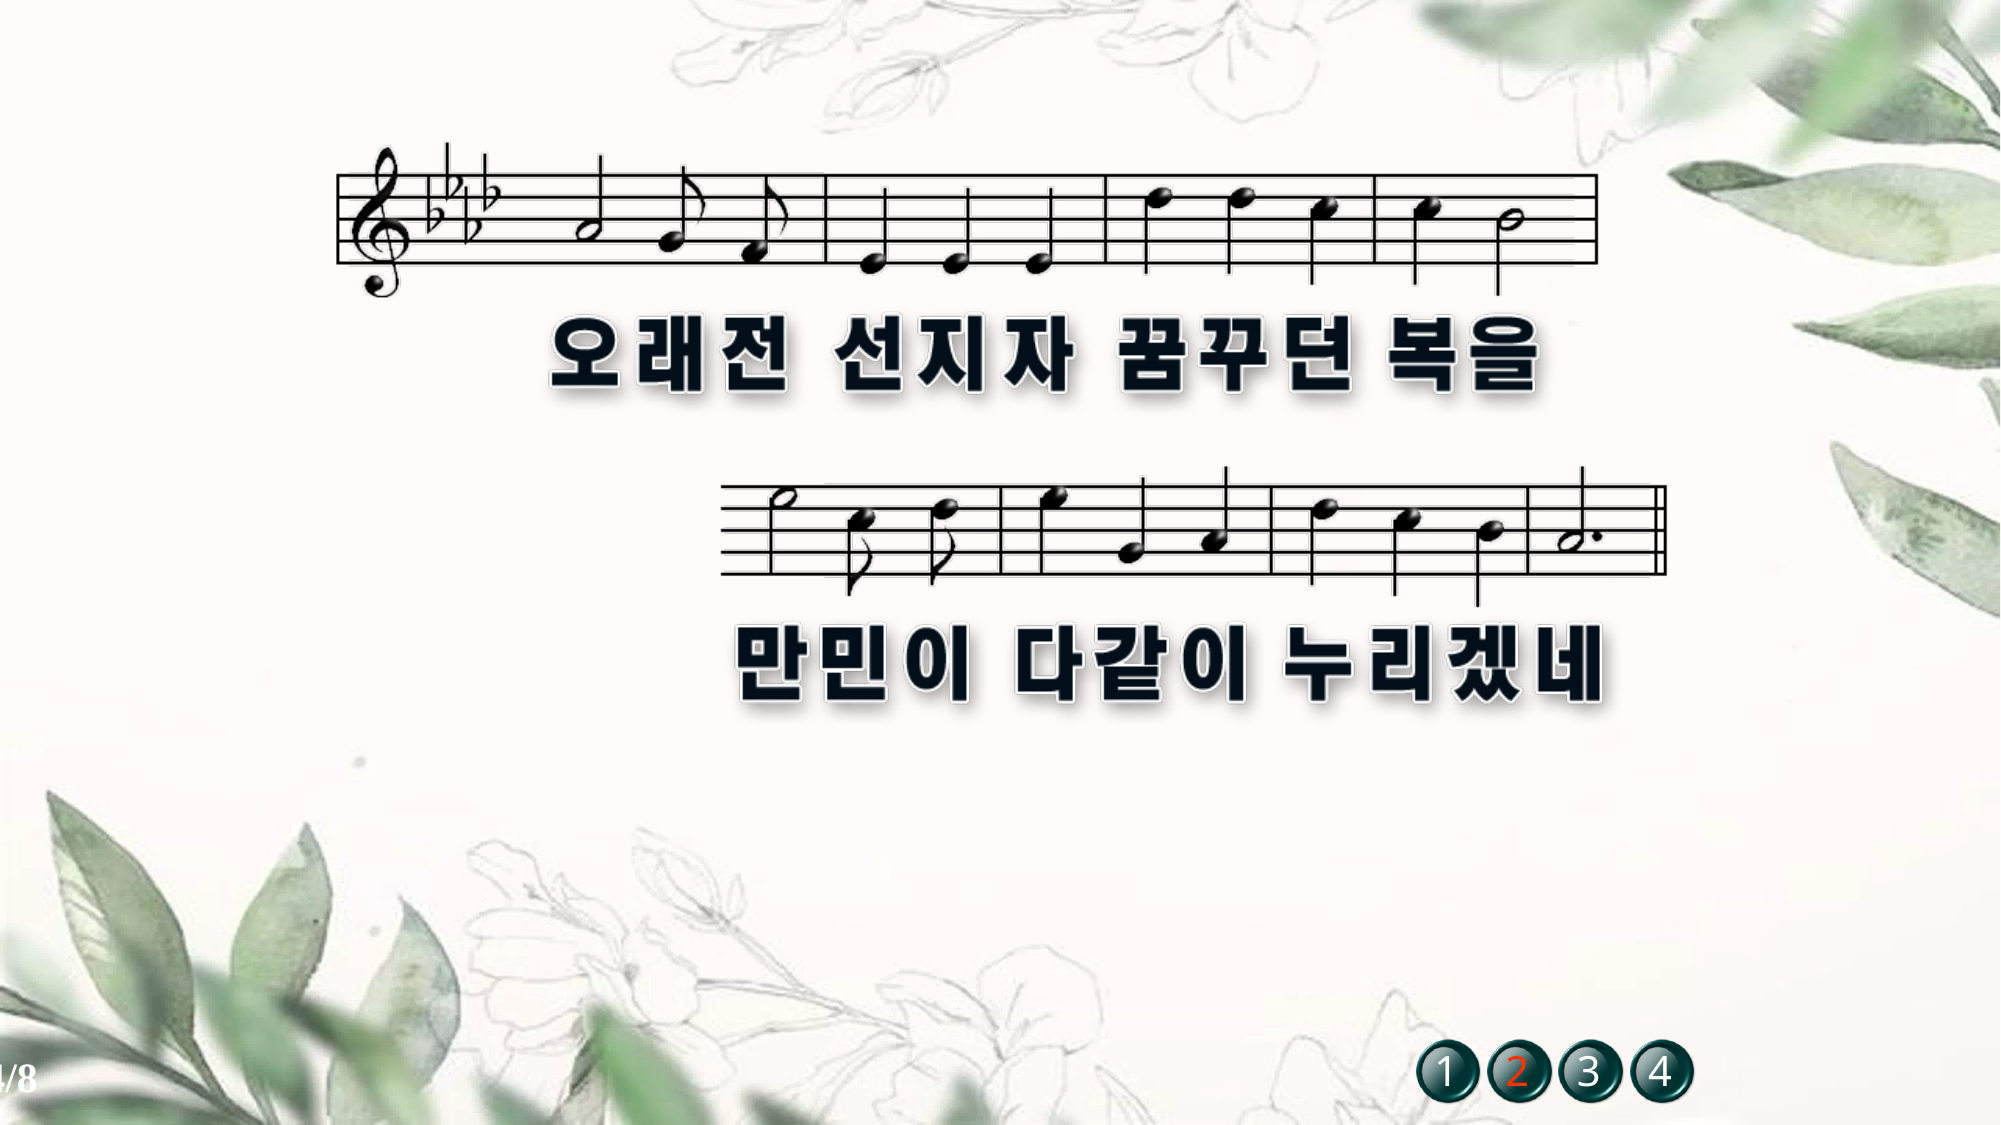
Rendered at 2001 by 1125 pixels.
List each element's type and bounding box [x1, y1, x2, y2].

picture [0, 0, 2001, 1125]
text_box [1627, 1035, 1697, 1106]
text_box [1555, 1035, 1626, 1106]
text_box [1413, 1035, 1484, 1106]
text_box [1484, 1035, 1555, 1106]
